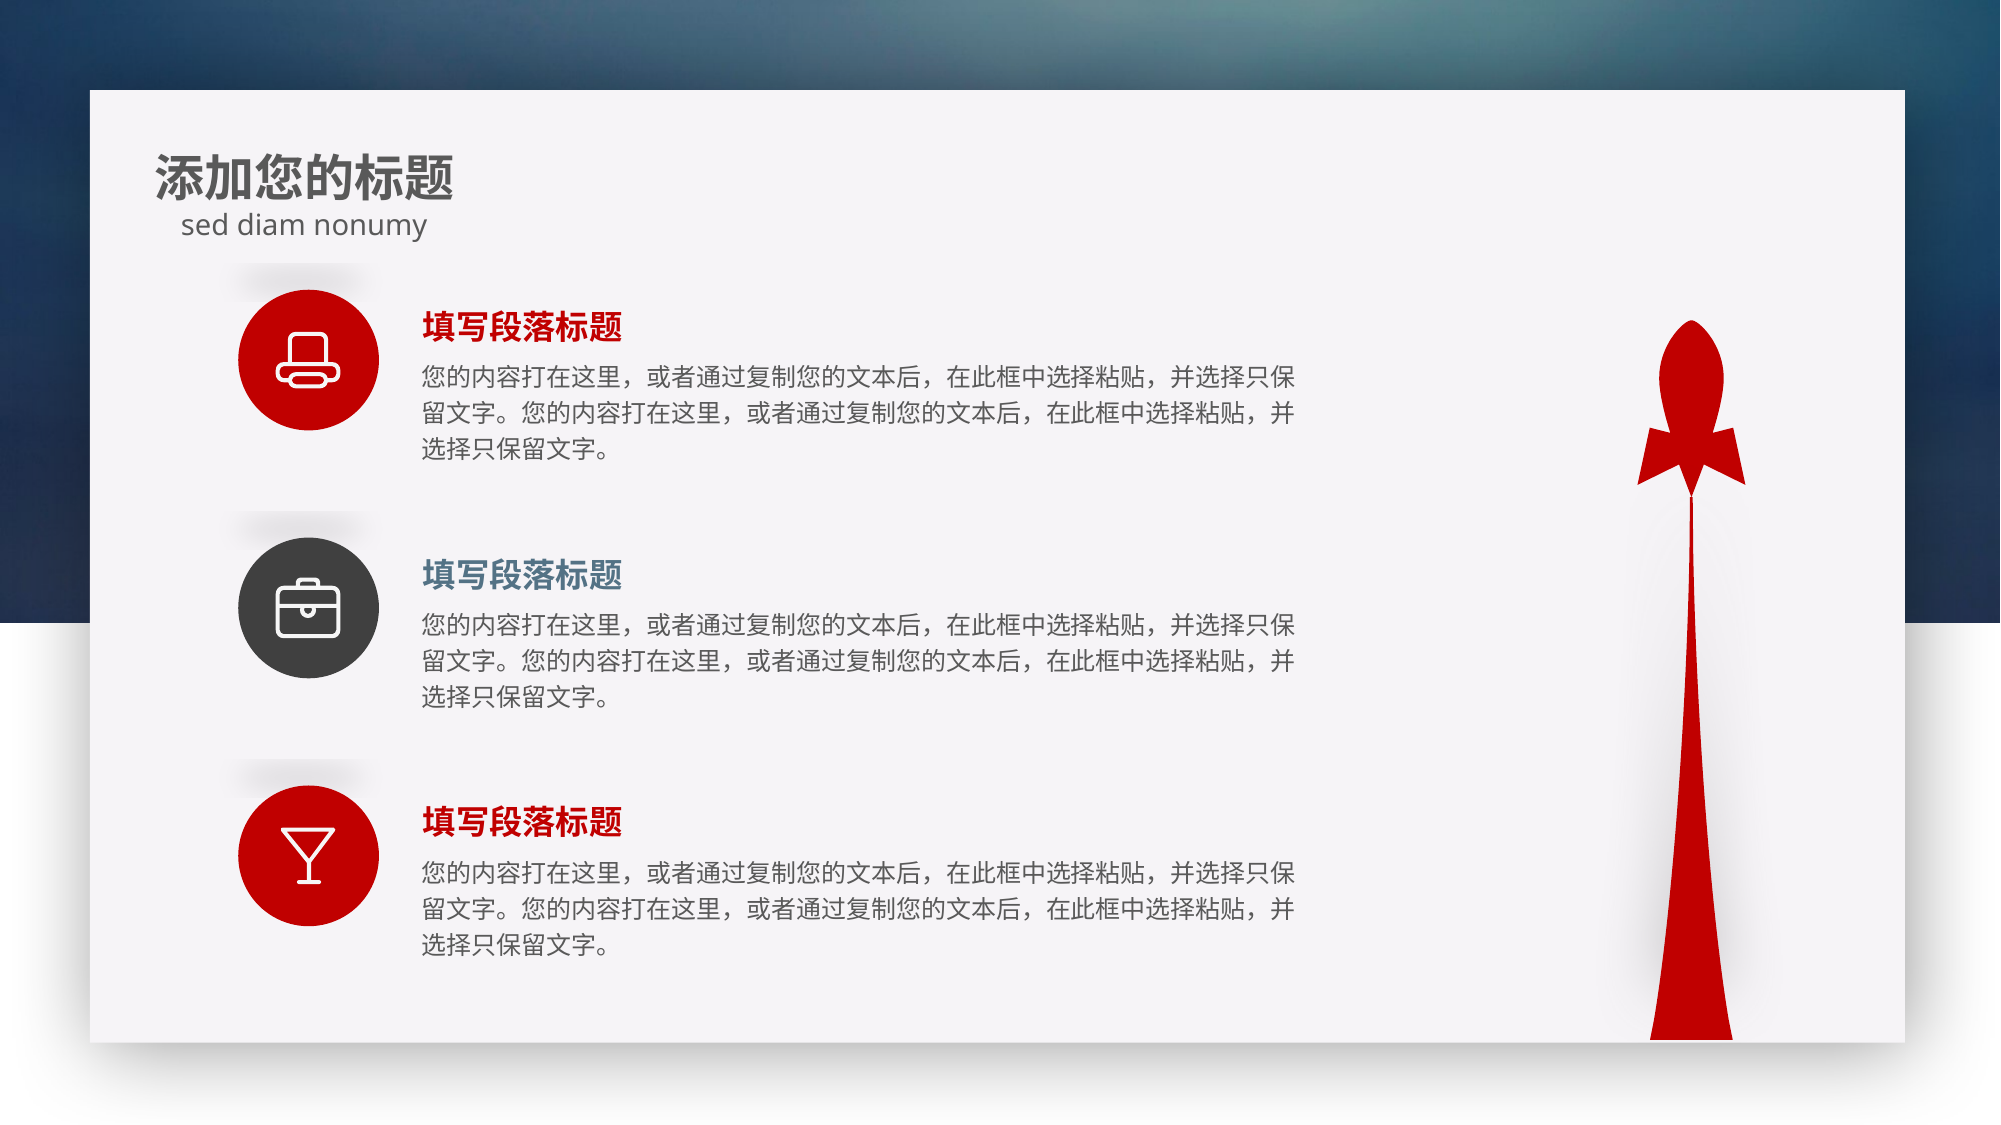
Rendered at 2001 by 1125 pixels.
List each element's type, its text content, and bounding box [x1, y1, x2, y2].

text_box [237, 288, 380, 432]
text_box 您的内容打在这里，或者通过复制您的文本后，在此框中选择粘贴，并选择只保留文字。您的内容打在这里，或者通过复制您的文本后，在此框中选择粘贴，并选择只保留文字。 [406, 596, 1320, 719]
text_box [275, 577, 341, 639]
text_box 添加您的标题 sed diam nonumy [139, 138, 469, 249]
text_box 填写段落标题 [408, 794, 638, 844]
text_box 您的内容打在这里，或者通过复制您的文本后，在此框中选择粘贴，并选择只保留文字。您的内容打在这里，或者通过复制您的文本后，在此框中选择粘贴，并选择只保留文字。 [406, 348, 1320, 471]
picture [0, 0, 2000, 623]
text_box 填写段落标题 [408, 546, 638, 596]
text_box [1637, 320, 1746, 1040]
text_box [237, 536, 380, 680]
text_box [237, 784, 380, 928]
text_box 填写段落标题 [408, 298, 638, 348]
text_box [281, 827, 336, 885]
text_box [275, 331, 341, 389]
text_box 您的内容打在这里，或者通过复制您的文本后，在此框中选择粘贴，并选择只保留文字。您的内容打在这里，或者通过复制您的文本后，在此框中选择粘贴，并选择只保留文字。 [406, 844, 1320, 967]
